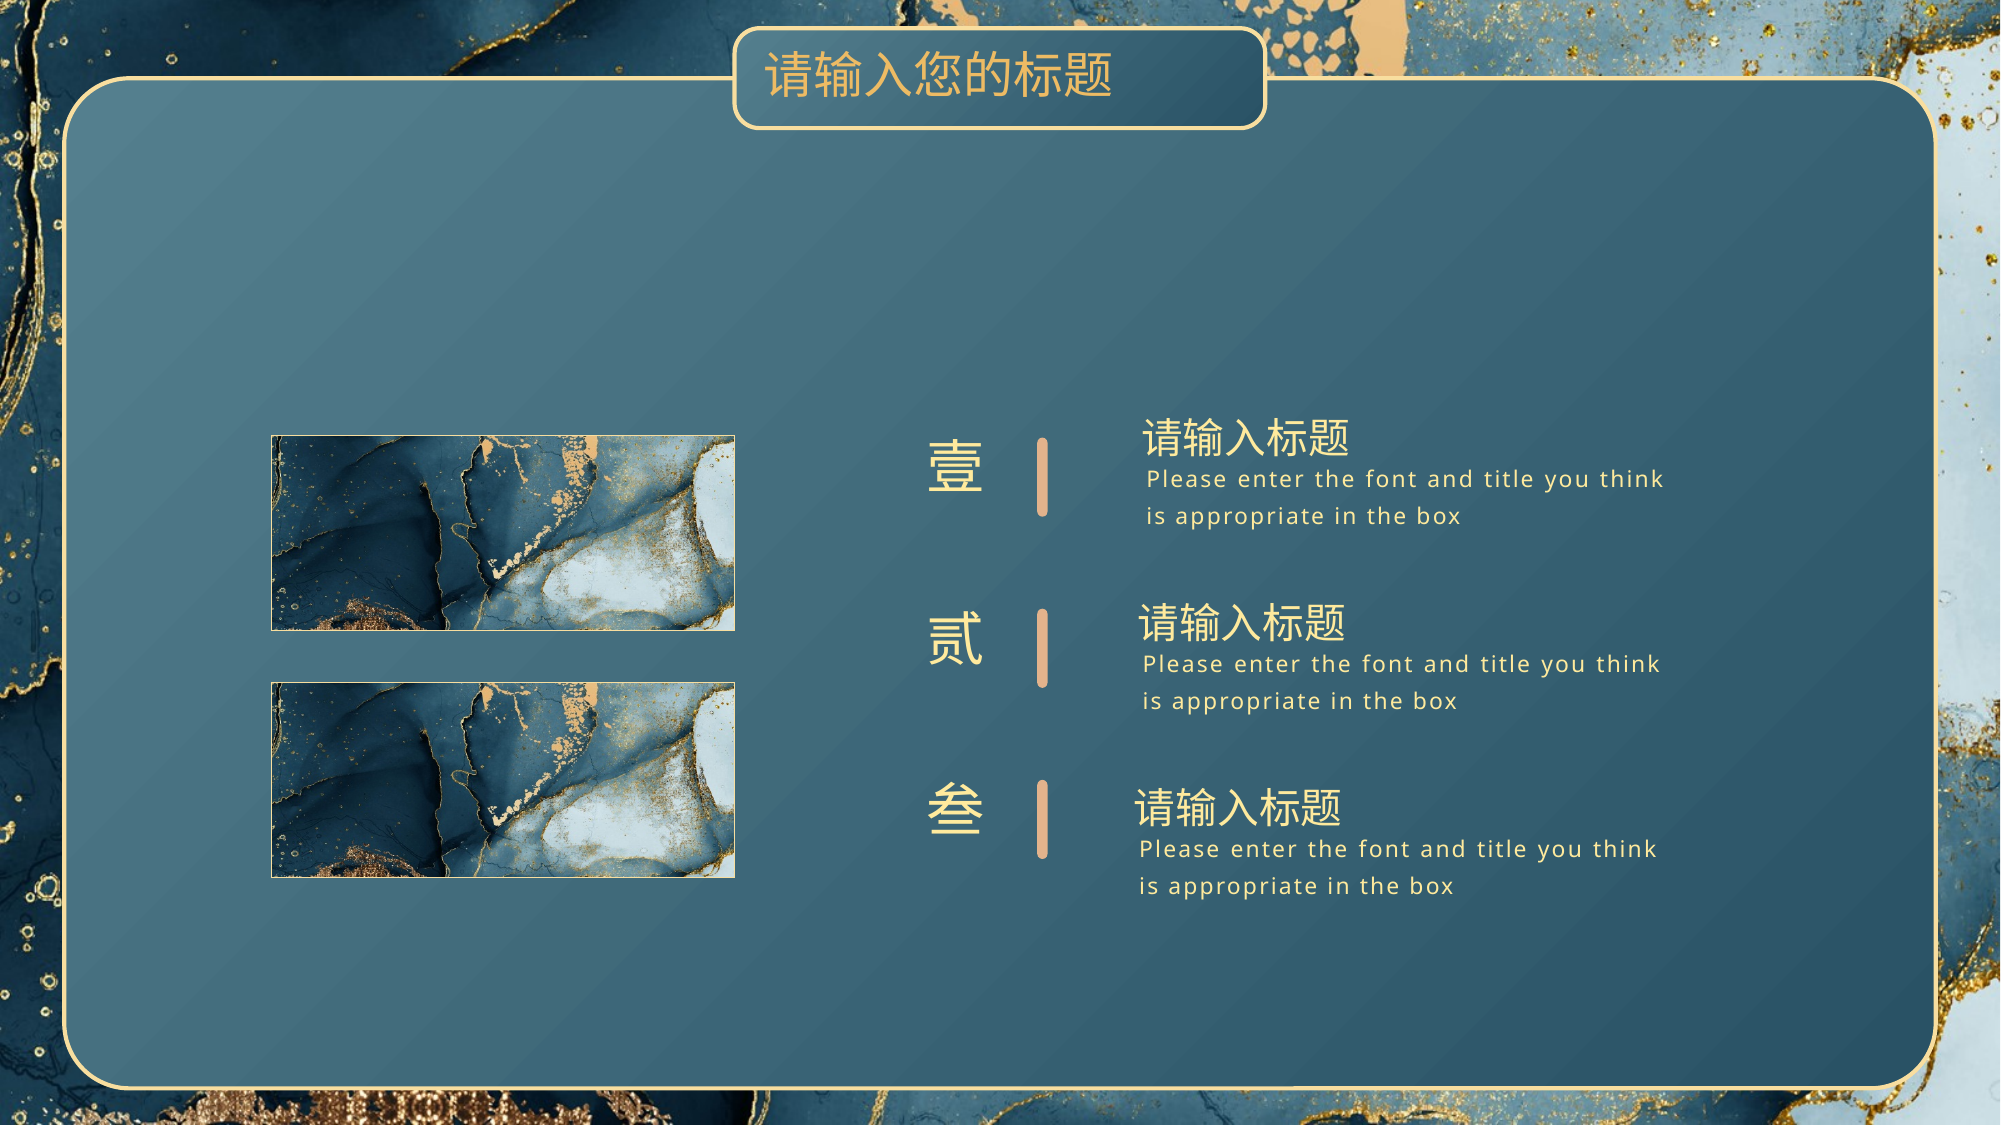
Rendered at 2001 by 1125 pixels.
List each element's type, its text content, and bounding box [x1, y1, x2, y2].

picture [0, 0, 2001, 1125]
text_box 叁 [911, 765, 1000, 851]
text_box [63, 77, 1937, 1090]
text_box [1036, 436, 1049, 518]
text_box [1036, 778, 1049, 861]
text_box 请输入标题 [1126, 404, 1365, 470]
text_box 请输入标题 [1122, 589, 1362, 655]
text_box Please enter the font and title you think is appropriate in the box [1131, 446, 1681, 537]
text_box Please enter the font and title you think is appropriate in the box [1127, 631, 1678, 722]
text_box 请输入标题 [1119, 774, 1358, 840]
text_box 请输入您的标题 [748, 36, 1252, 112]
text_box [733, 27, 1267, 130]
text_box 贰 [911, 594, 1000, 679]
text_box Please enter the font and title you think is appropriate in the box [1124, 816, 1674, 907]
text_box [1036, 607, 1049, 689]
text_box 壹 [911, 423, 1000, 508]
